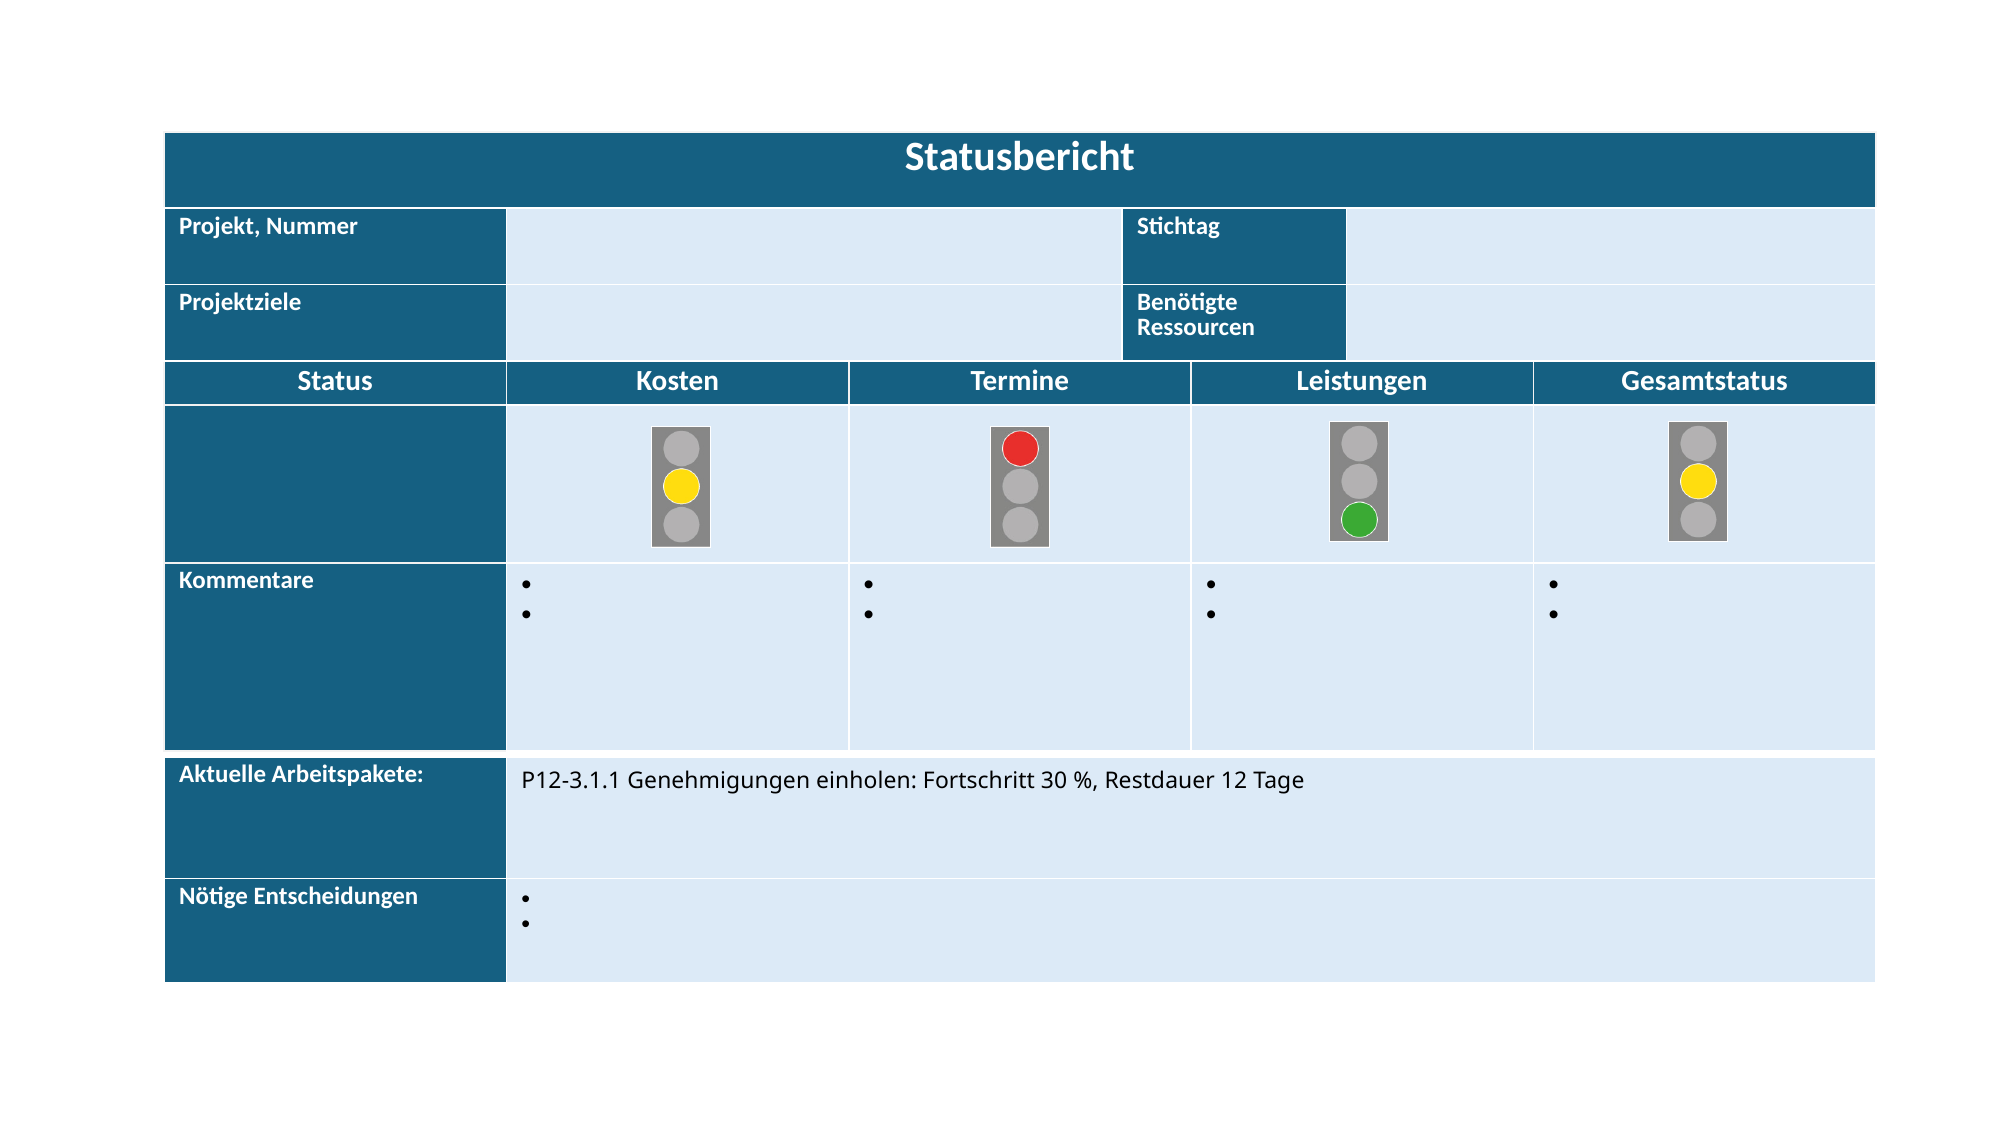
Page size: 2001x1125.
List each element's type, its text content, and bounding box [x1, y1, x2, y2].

table_cell Projektziele [165, 285, 506, 360]
table_cell [1192, 564, 1533, 750]
table_header Kosten [507, 362, 848, 404]
table_cell Stichtag [1123, 209, 1346, 284]
table_cell [507, 879, 1875, 982]
table_cell [850, 406, 1190, 562]
table_header Status [165, 362, 506, 404]
table_cell [507, 406, 848, 562]
table_cell Kommentare [165, 564, 506, 750]
picture [651, 426, 711, 548]
table_header Gesamtstatus [1534, 362, 1875, 404]
table_cell [507, 285, 1121, 360]
table_cell [1347, 209, 1875, 284]
table_header Aktuelle Arbeitspakete: [165, 758, 506, 878]
table_cell [1534, 406, 1875, 562]
table_header Termine [850, 362, 1190, 404]
picture [1329, 421, 1389, 542]
table_cell Projekt, Nummer [165, 209, 506, 284]
table_cell [507, 209, 1121, 284]
table_cell [1347, 285, 1875, 360]
table_header Leistungen [1192, 362, 1533, 404]
table_cell [850, 564, 1190, 750]
table_cell Benötigte Ressourcen [1123, 285, 1346, 360]
table_header P12-3.1.1 Genehmigungen einholen: Fortschritt 30 %, Restdauer 12 Tage [507, 758, 1875, 878]
table_cell [507, 564, 848, 750]
table_header Statusbericht [165, 133, 1875, 207]
picture [1668, 421, 1728, 542]
table_cell [165, 406, 506, 562]
table_cell [1192, 406, 1533, 562]
table_cell [1534, 564, 1875, 750]
picture [990, 426, 1050, 548]
table_cell Nötige Entscheidungen [165, 879, 506, 982]
